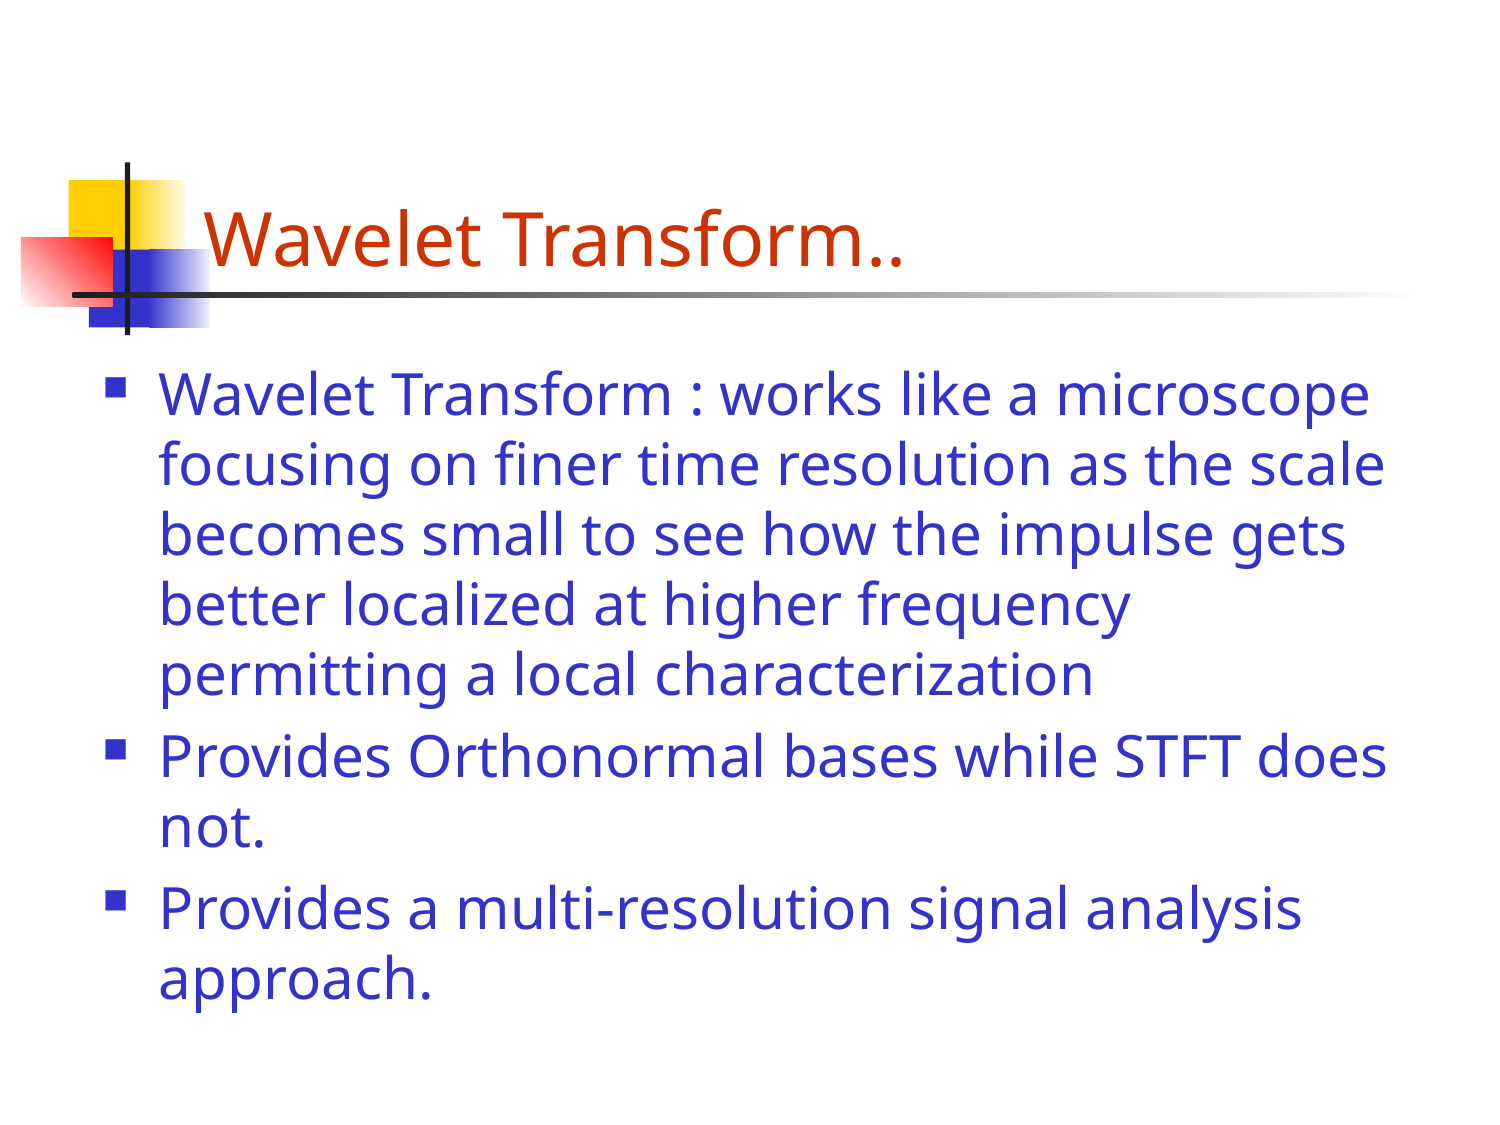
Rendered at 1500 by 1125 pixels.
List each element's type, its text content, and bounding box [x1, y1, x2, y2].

title Wavelet Transform.. [188, 101, 1468, 289]
text_box Wavelet Transform : works like a microscope focusing on finer time resolution as the scale becomes small to see how the impulse gets better localized at higher frequency permitting a local characterization Provides Orthonormal bases while STFT does not. Provides a multi-resolution signal analysis approach. [87, 349, 1426, 1025]
